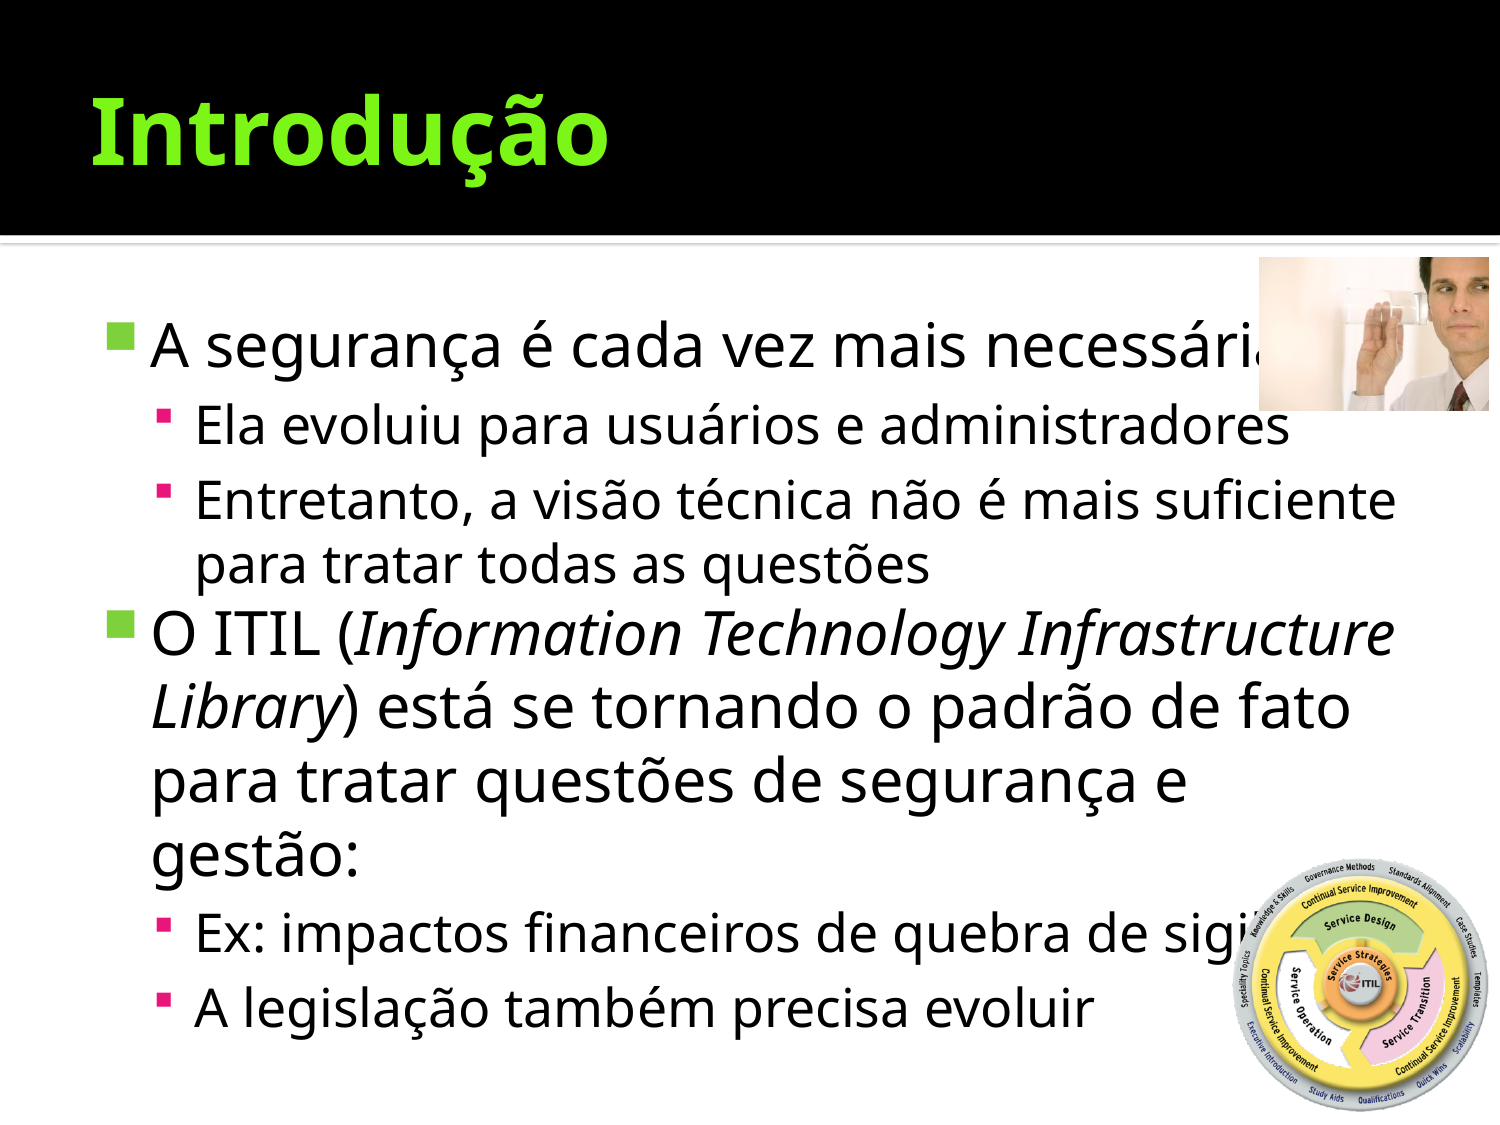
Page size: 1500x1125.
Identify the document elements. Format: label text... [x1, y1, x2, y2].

picture [1259, 257, 1489, 411]
list A segurança é cada vez mais necessária: Ela evoluiu para usuários e administradores Entretanto, a visão técnica não é mais suficiente para tratar todas as questões O ITIL (Information Technology Infrastructure Library) está se tornando o padrão de fato para tratar questões de segurança e gestão: Ex: impactos financeiros de quebra de sigilo A legislação também precisa evoluir [75, 291, 1425, 1050]
title Introdução [75, 25, 1425, 231]
picture [1230, 855, 1489, 1113]
